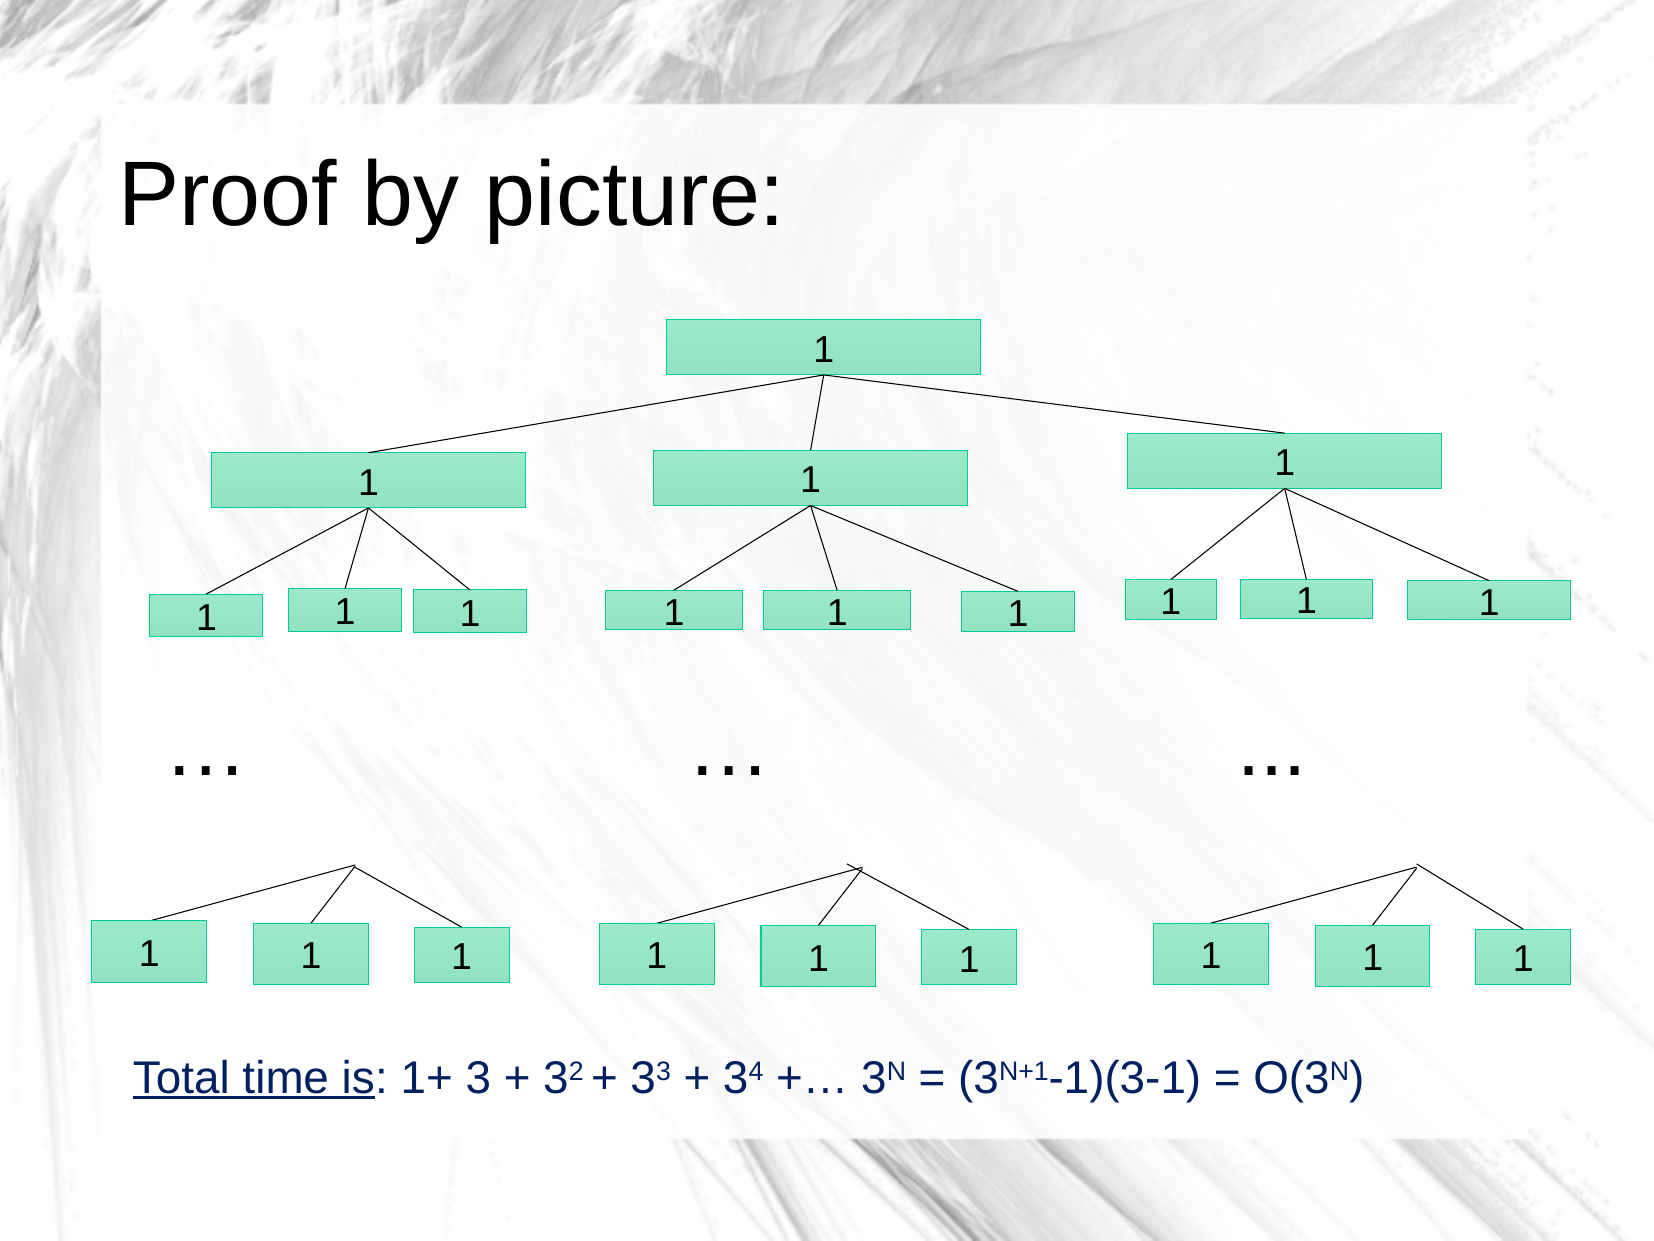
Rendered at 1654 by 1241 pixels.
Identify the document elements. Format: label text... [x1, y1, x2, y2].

text_box Total time is: 1+ 3 + 32 + 33 + 34 +… 3N = (3N+1-1)(3-1) = O(3N) [118, 319, 1571, 1109]
picture [0, 0, 1654, 1241]
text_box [599, 863, 1017, 987]
title Proof by picture: [118, 112, 1504, 278]
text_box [91, 864, 510, 985]
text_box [149, 488, 1571, 637]
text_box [211, 374, 1442, 488]
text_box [1153, 863, 1571, 987]
